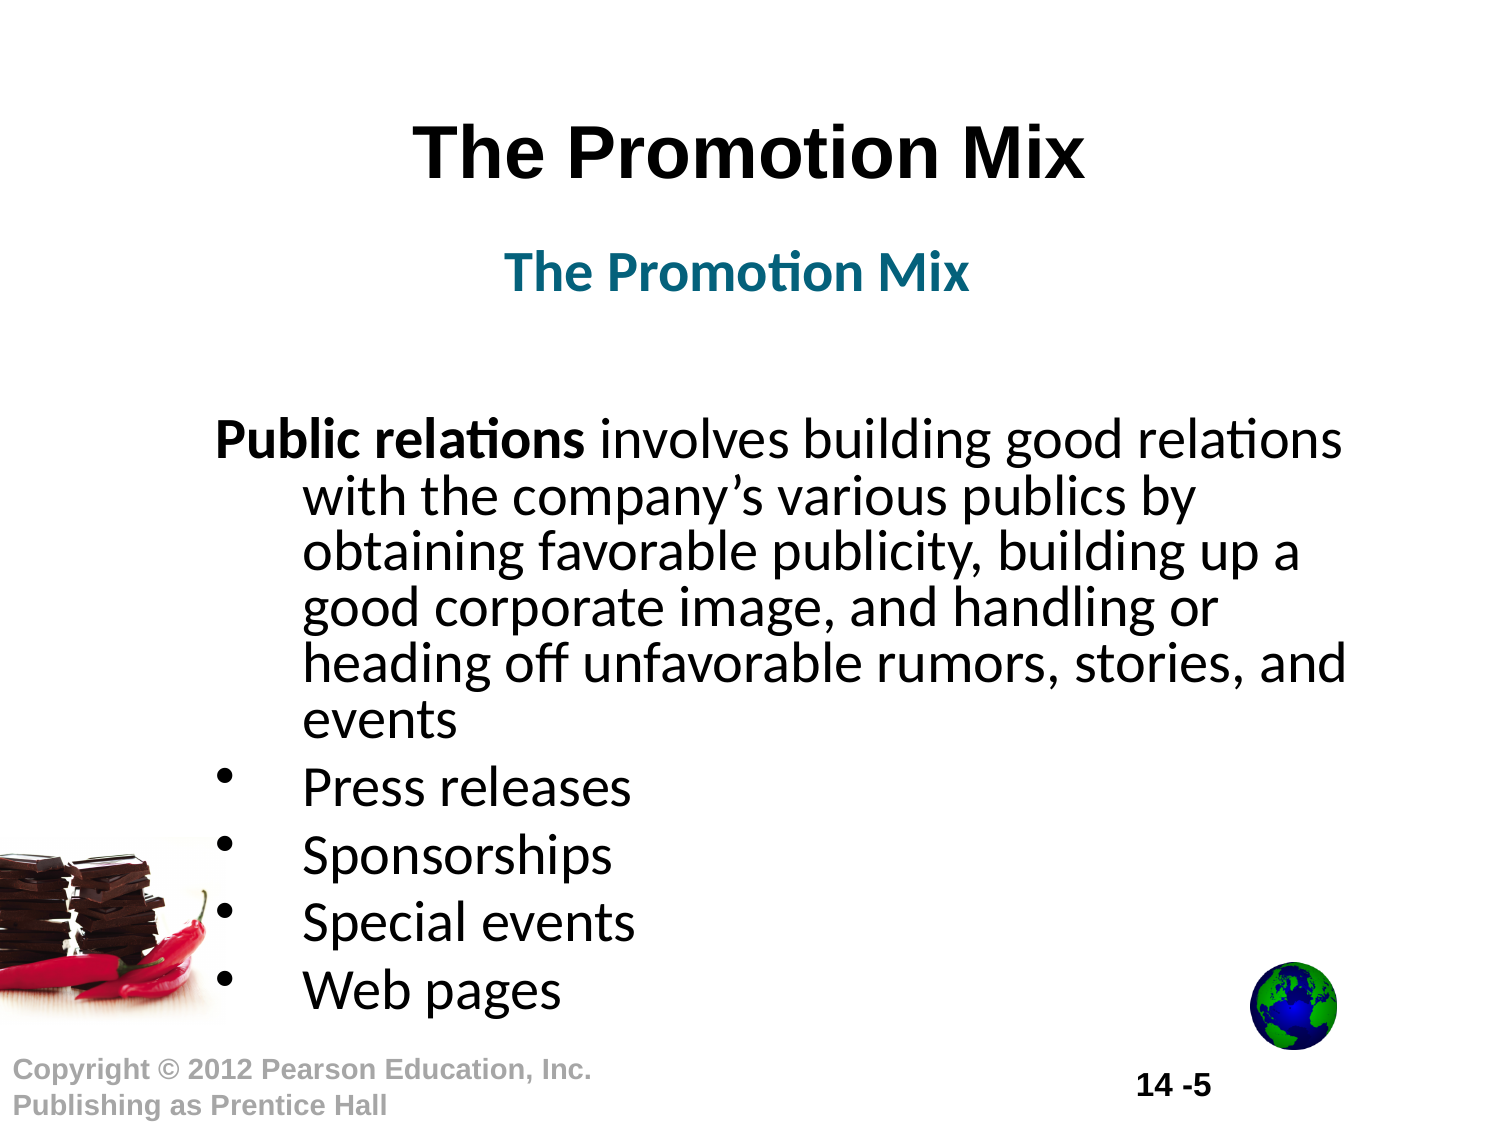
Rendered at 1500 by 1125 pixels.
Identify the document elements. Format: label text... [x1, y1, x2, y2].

picture [1249, 962, 1338, 1050]
picture [0, 837, 226, 1025]
list Public relations involves building good relations with the company’s various publics by obtaining favorable publicity, building up a good corporate image, and handling or heading off unfavorable rumors, stories, and events Press releases Sponsorships Special events Web pages [199, 324, 1388, 1001]
title The Promotion Mix [112, 62, 1388, 251]
list The Promotion Mix [149, 237, 1326, 301]
